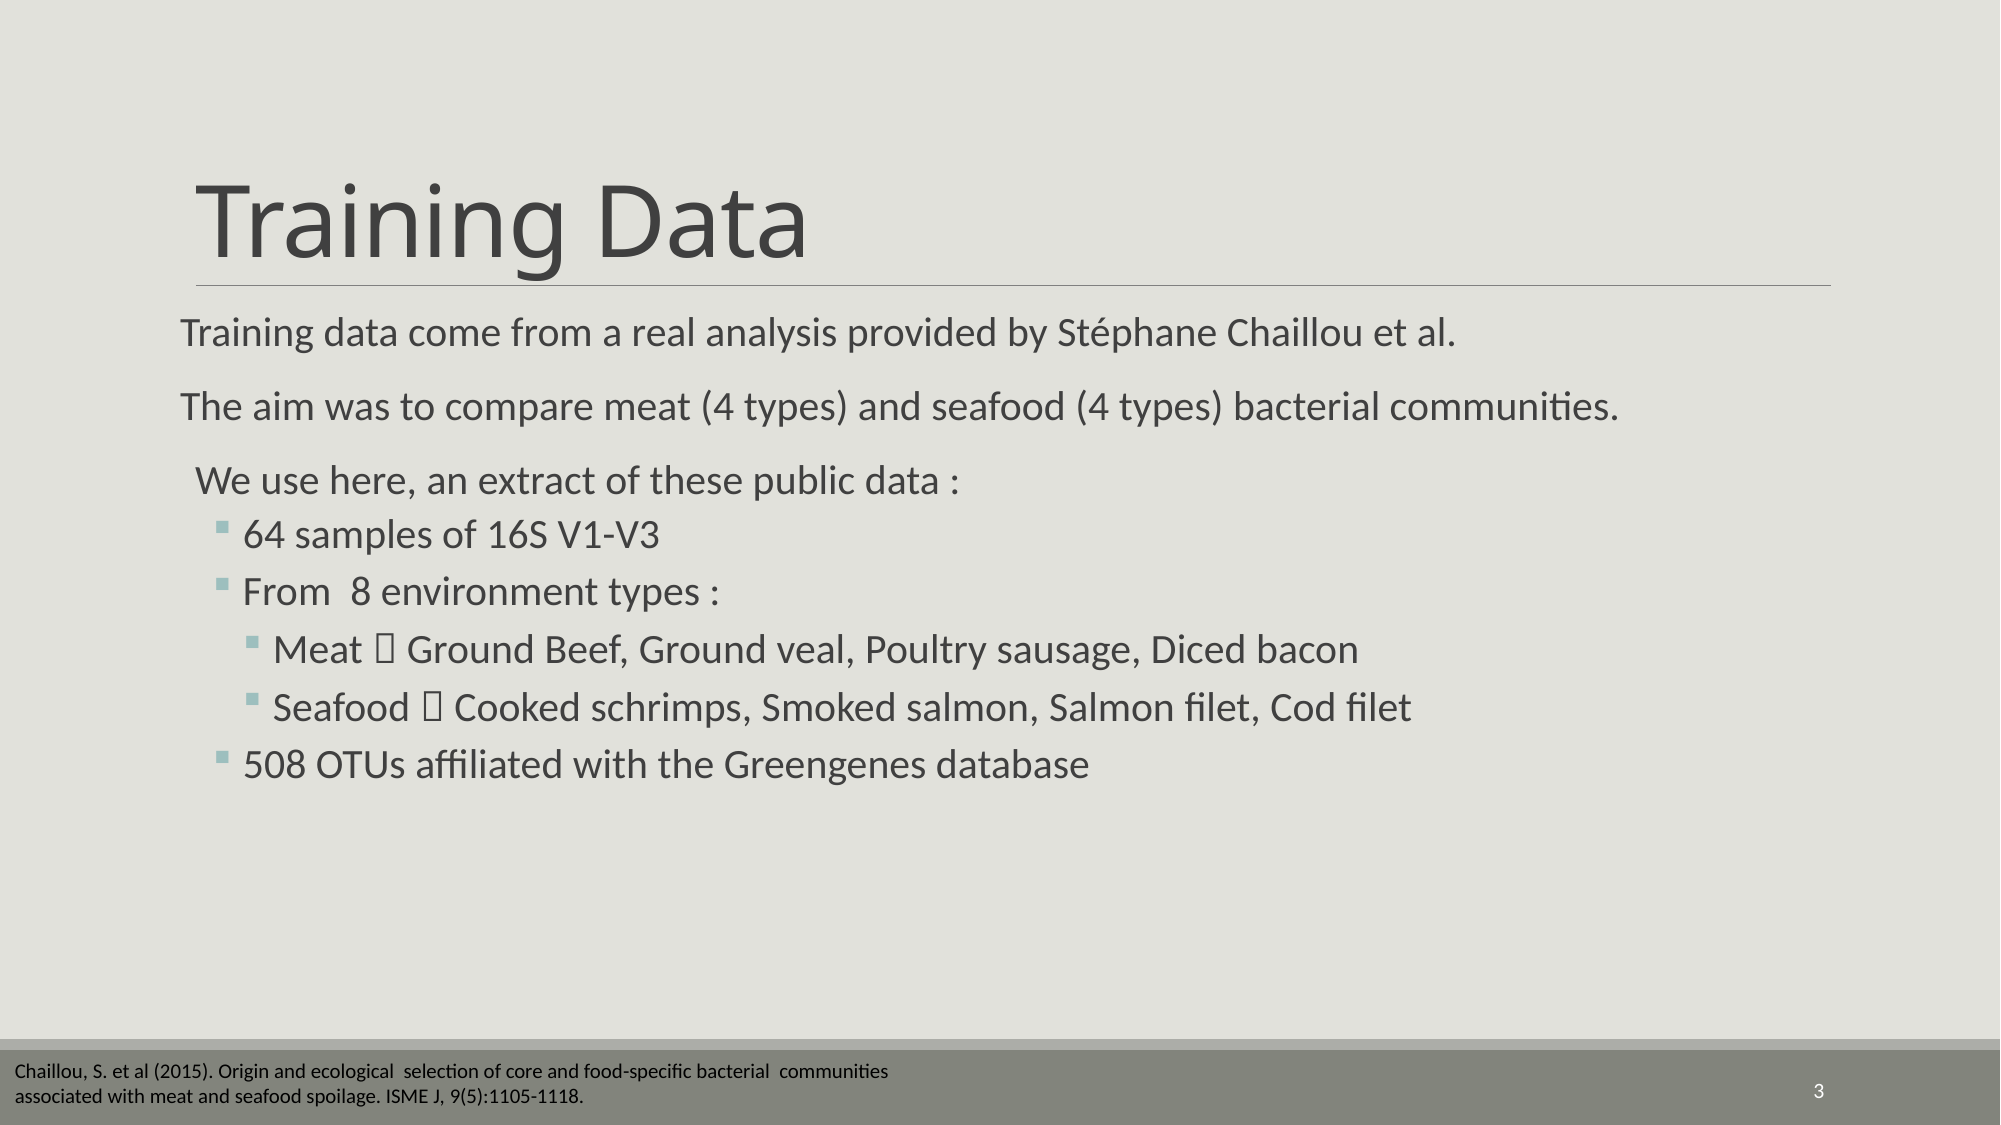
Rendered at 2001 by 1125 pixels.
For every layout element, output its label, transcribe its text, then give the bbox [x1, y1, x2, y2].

list Training data come from a real analysis provided by Stéphane Chaillou et al. The aim was to compare meat (4 types) and seafood (4 types) bacterial communities. We use here, an extract of these public data : 64 samples of 16S V1-V3 From 8 environment types : Meat  Ground Beef, Ground veal, Poultry sausage, Diced bacon Seafood  Cooked schrimps, Smoked salmon, Salmon filet, Cod filet 508 OTUs affiliated with the Greengenes database [180, 302, 1830, 963]
title Training Data [180, 47, 1830, 285]
text_box Chaillou, S. et al (2015). Origin and ecological selection of core and food-specific bacterial communities associated with meat and seafood spoilage. ISME J, 9(5):1105-1118. [0, 1049, 979, 1115]
slide_number 3 [1624, 1059, 1840, 1120]
